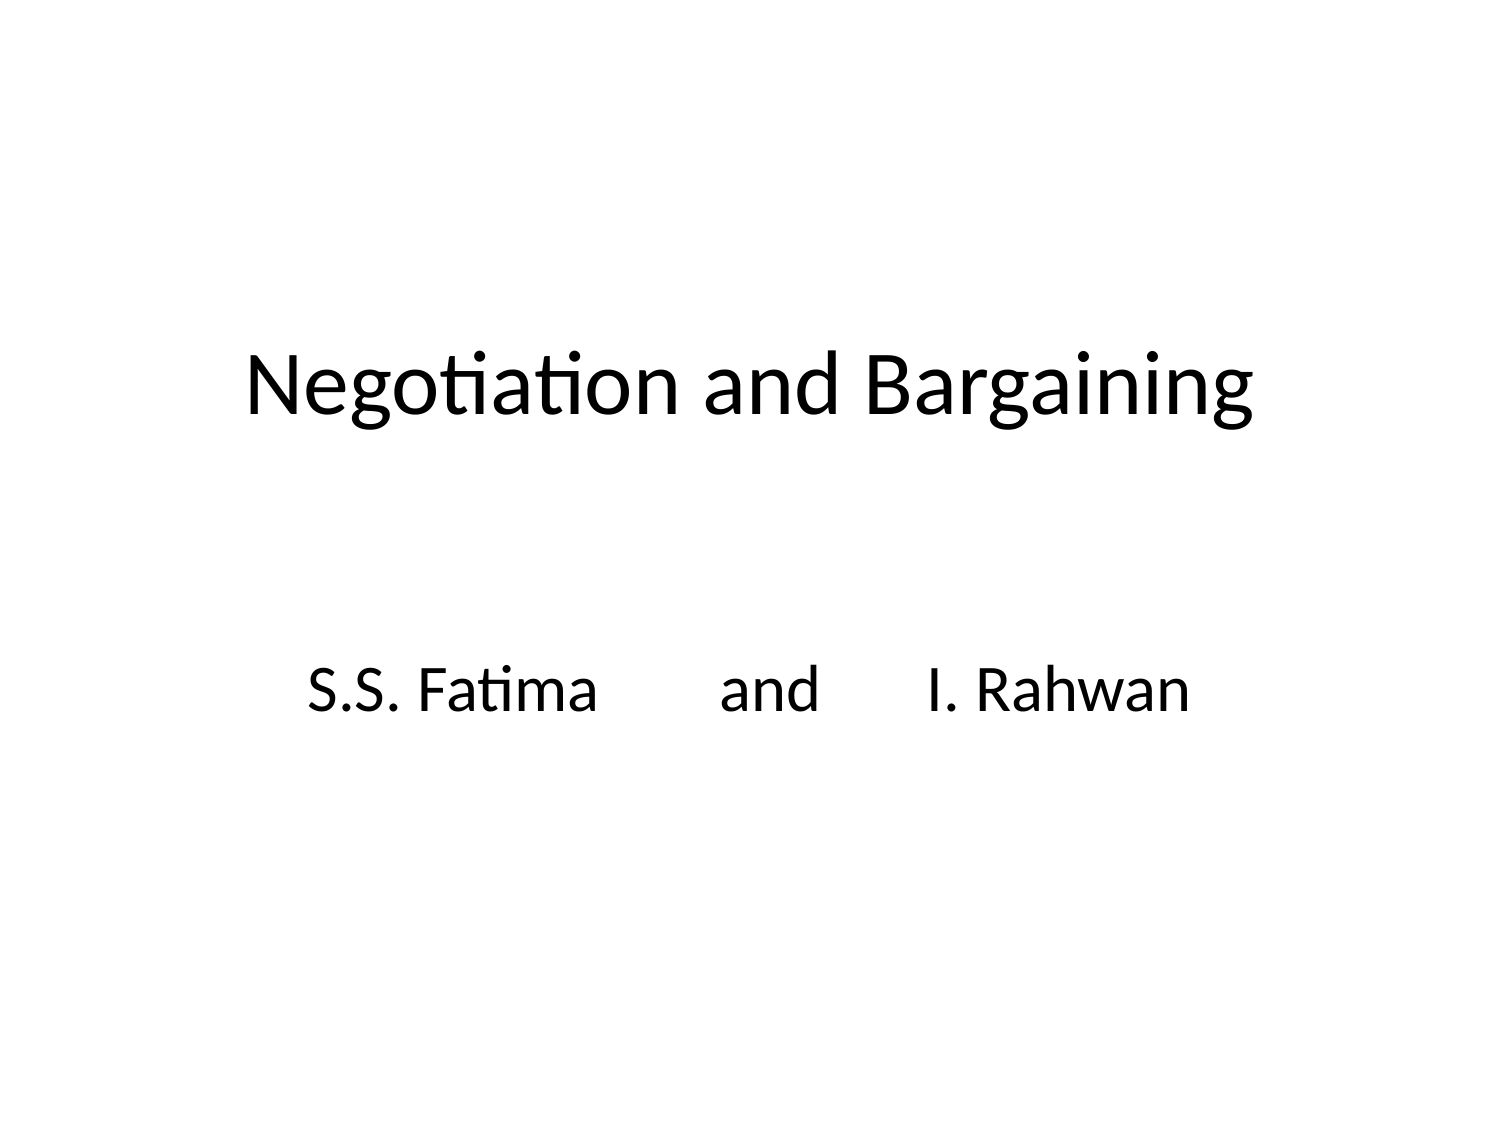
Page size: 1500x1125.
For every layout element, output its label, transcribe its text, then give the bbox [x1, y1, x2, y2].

text_box S.S. Fatima and I. Rahwan [225, 637, 1275, 925]
text_box Negotiation and Bargaining [112, 257, 1388, 499]
